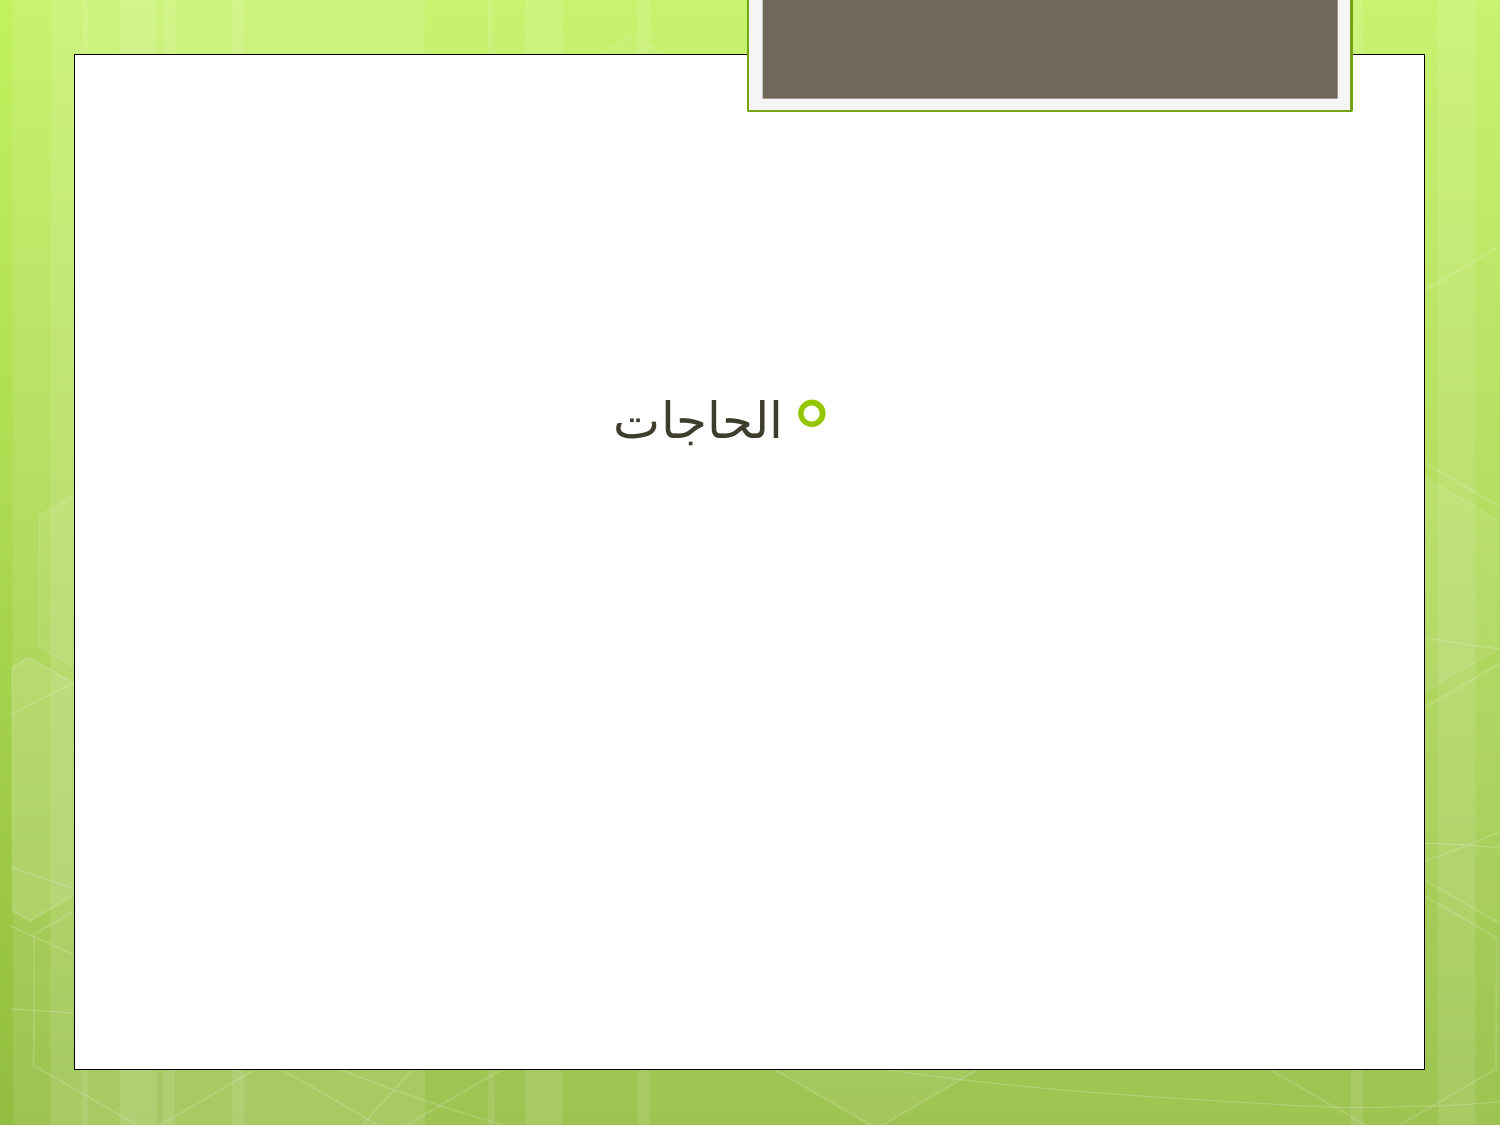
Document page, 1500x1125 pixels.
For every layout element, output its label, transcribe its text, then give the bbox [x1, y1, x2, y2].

list الحاجات [171, 381, 1283, 957]
